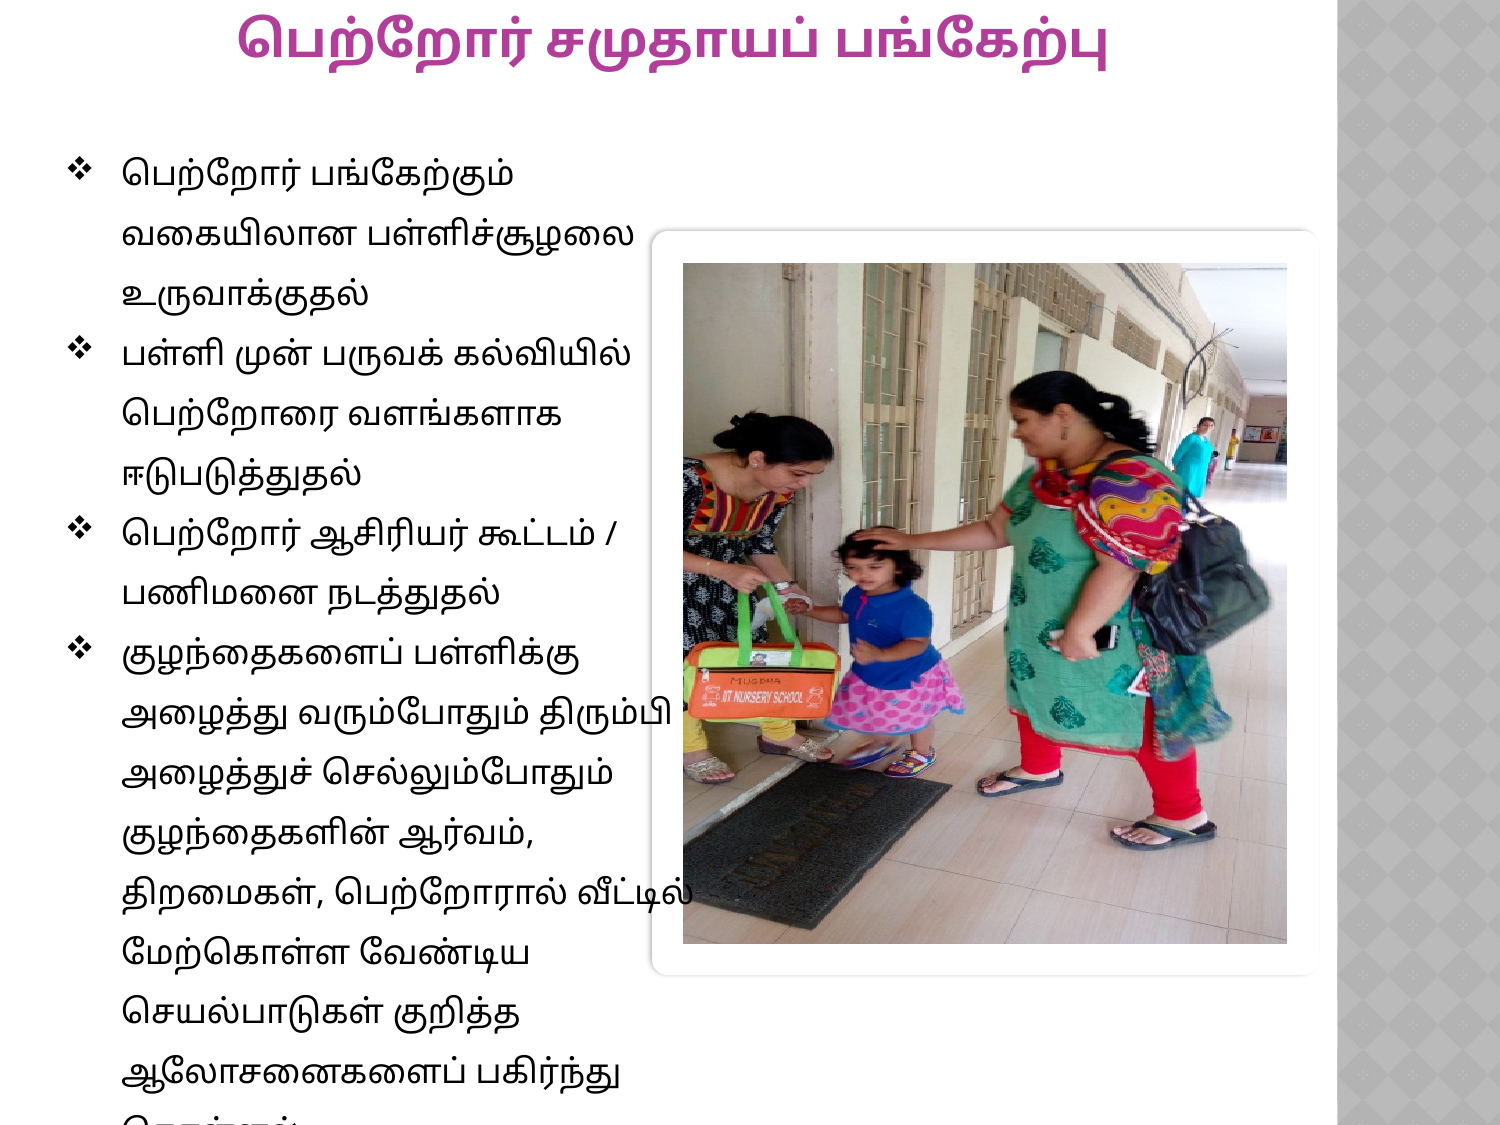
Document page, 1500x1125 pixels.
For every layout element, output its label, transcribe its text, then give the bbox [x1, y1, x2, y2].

text_box பெற்றோர் பங்கேற்கும் வகையிலான பள்ளிச்சூழலை உருவாக்குதல் பள்ளி முன் பருவக் கல்வியில் பெற்றோரை வளங்களாக ஈடுபடுத்துதல் பெற்றோர் ஆசிரியர் கூட்டம் / பணிமனை நடத்துதல் குழந்தைகளைப் பள்ளிக்கு அழைத்து வரும்போதும் திரும்பி அழைத்துச் செல்லும்போதும் குழந்தைகளின் ஆர்வம், திறமைகள், பெற்றோரால் வீட்டில் மேற்கொள்ள வேண்டிய செயல்பாடுகள் குறித்த ஆலோசனைகளைப் பகிர்ந்து கொள்ளல் பெற்றோர் வள மையங்களை உருவாக்குதல் [49, 124, 738, 1125]
text_box பெற்றோர் சமுதாயப் பங்கேற்பு [221, 0, 1126, 75]
picture [682, 261, 1288, 945]
